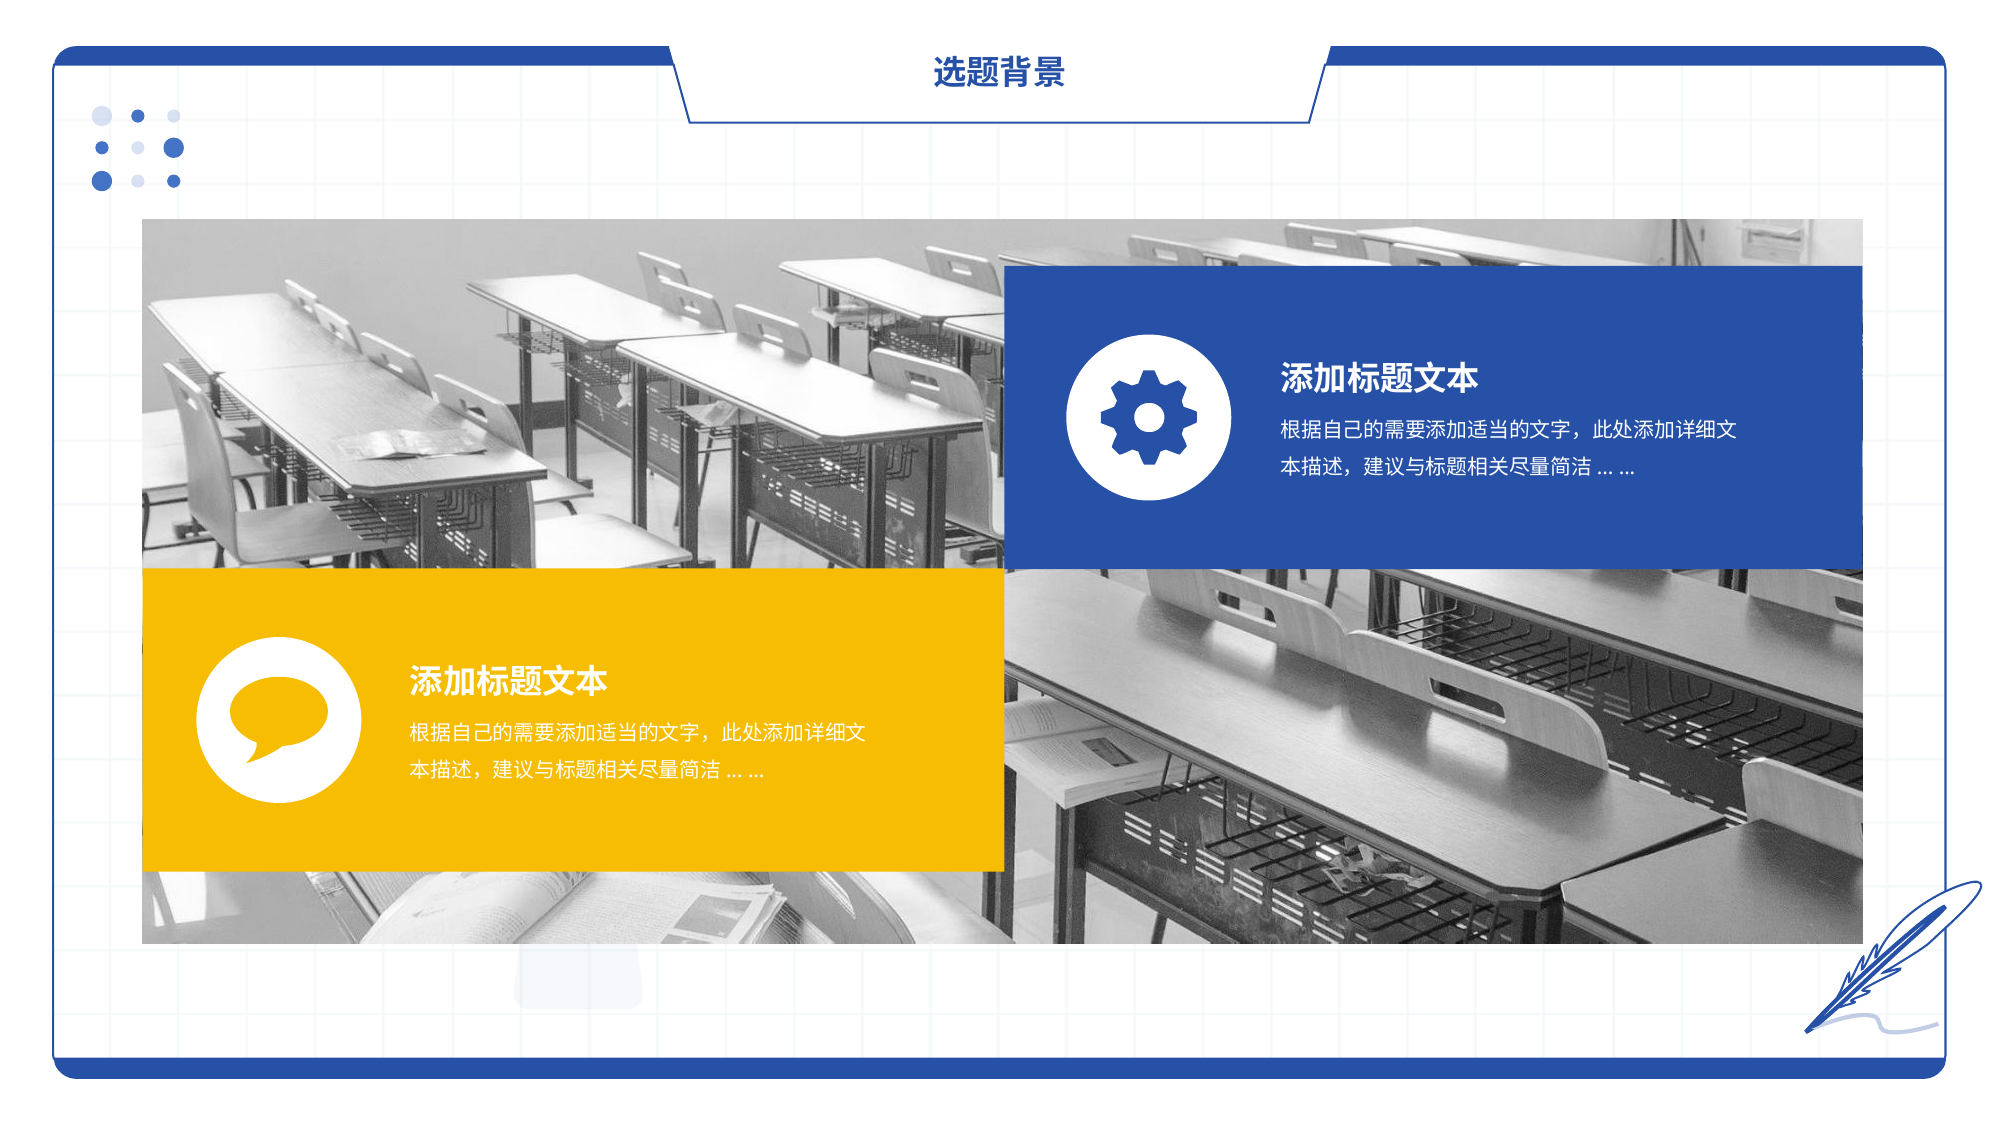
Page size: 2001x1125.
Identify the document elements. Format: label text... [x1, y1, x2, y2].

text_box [394, 652, 882, 787]
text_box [196, 636, 362, 803]
picture [55, 66, 1944, 1057]
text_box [142, 265, 1863, 872]
text_box 选题背景 [918, 44, 1082, 99]
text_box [1265, 350, 1753, 485]
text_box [1066, 334, 1232, 501]
